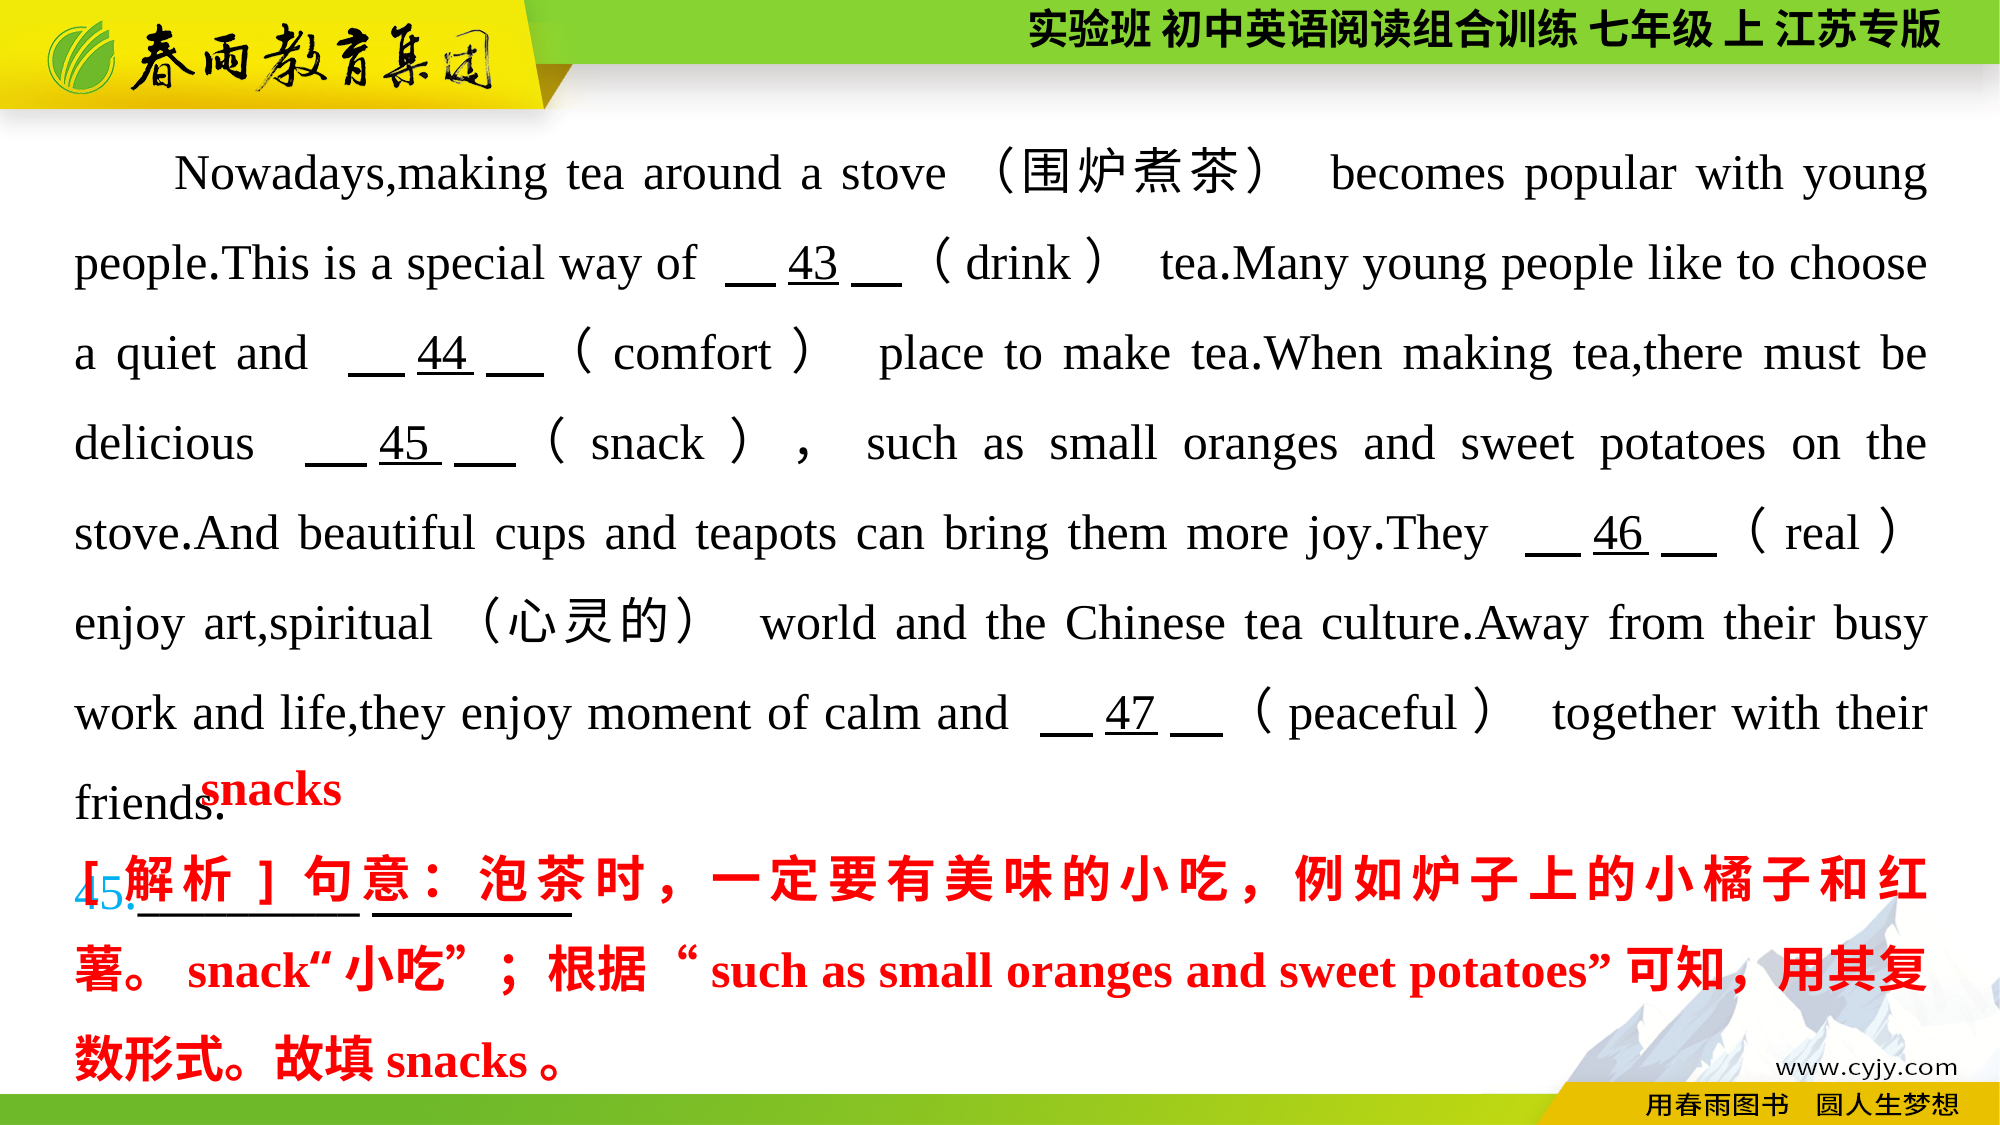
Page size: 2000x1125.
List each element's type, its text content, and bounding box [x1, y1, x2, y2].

text_box snacks [185, 747, 358, 823]
list Nowadays,making tea around a stove（围炉煮茶） becomes popular with young people.This is a special way of 43 （drink） tea.Many young people like to choose a quiet and 44 （comfort） place to make tea.When making tea,there must be delicious 45 （snack），such as small oranges and sweet potatoes on the stove.And beautiful cups and teapots can bring them more joy.They 46 （real） enjoy art,spiritual（心灵的） world and the Chinese tea culture.Away from their busy work and life,they enjoy moment of calm and 47 （peaceful） together with their friends. 45.__________ [59, 101, 1944, 810]
text_box [解析]句意：泡茶时，一定要有美味的小吃，例如炉子上的小橘子和红薯。snack“小吃”；根据“such as small oranges and sweet potatoes”可知，用其复数形式。故填snacks。 [59, 810, 1944, 1096]
picture [0, 0, 2000, 1125]
